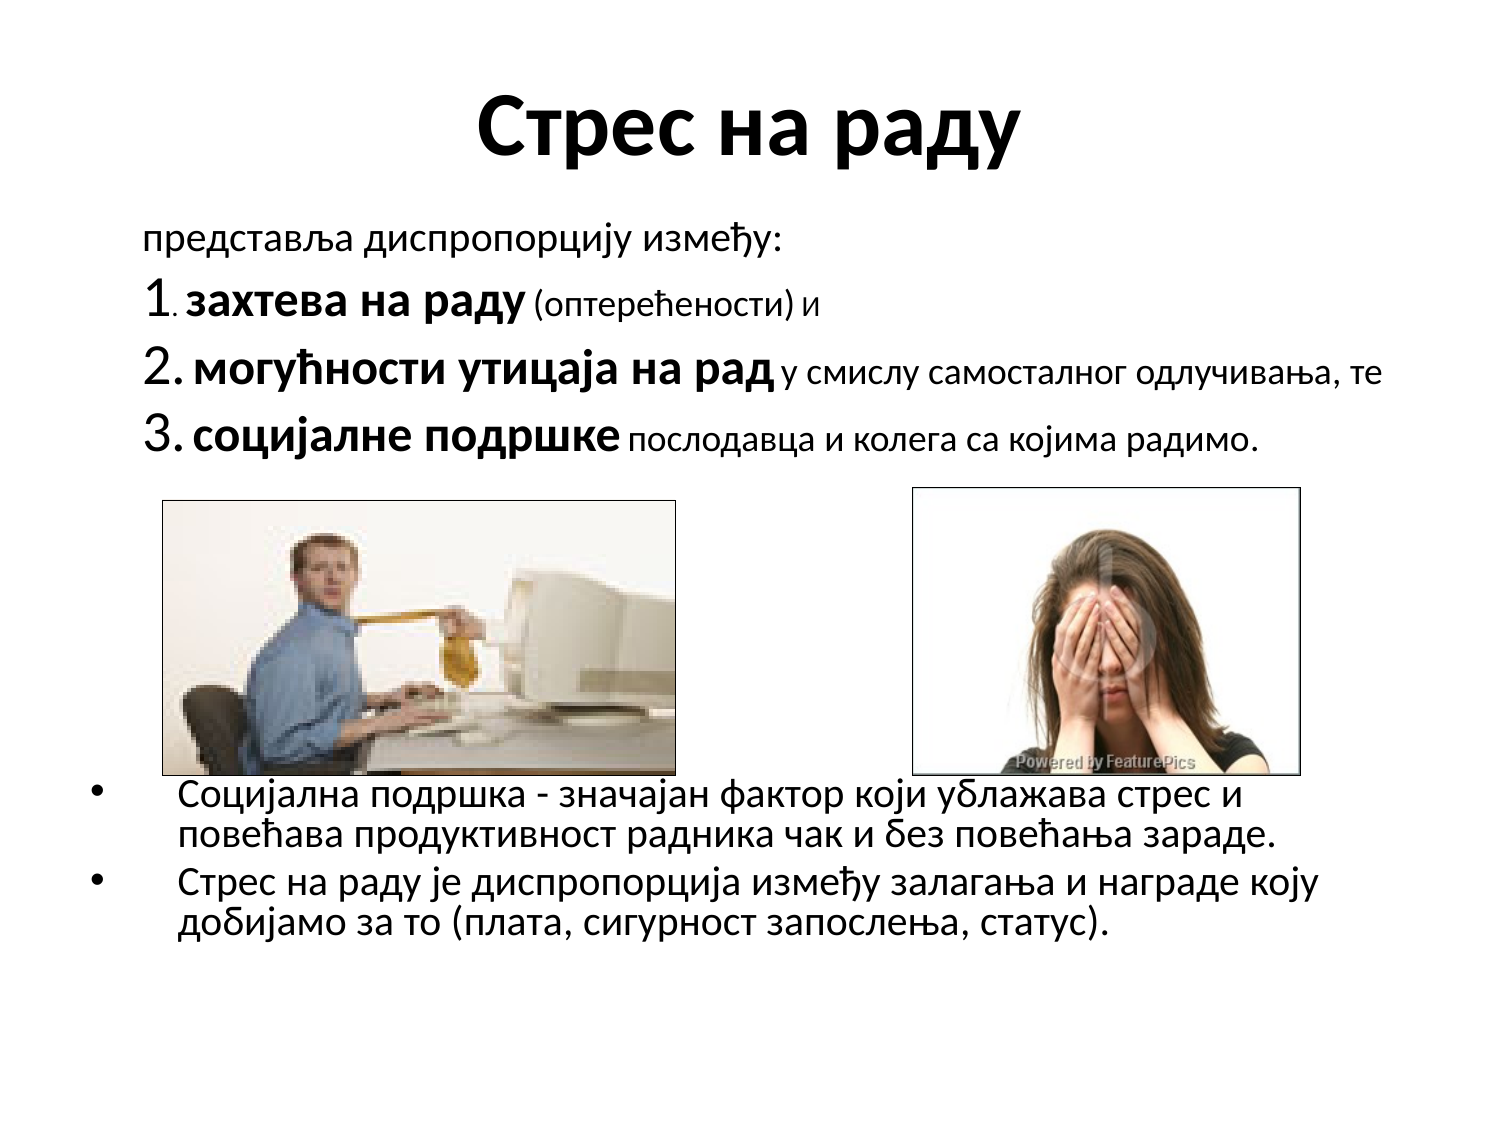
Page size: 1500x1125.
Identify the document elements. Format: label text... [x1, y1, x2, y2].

picture [162, 499, 676, 776]
title Стрес на раду [74, 0, 1426, 212]
list представља диспропорцију између: 1. захтева на раду (оптерећености) И 2. могућности утицаја на рад у смислу самосталног одлучивања, те 3. социјалне подршке послодавца и колега са којима радимо. Социјална подршка - значајан фактор који ублажава стрес и повећава продуктивност радника чак и без повећања зараде. Стрес на раду је диспропорција између залагања и награде коју добијамо за то (плата, сигурност запослења, статус). [74, 212, 1426, 1125]
picture [912, 487, 1301, 776]
